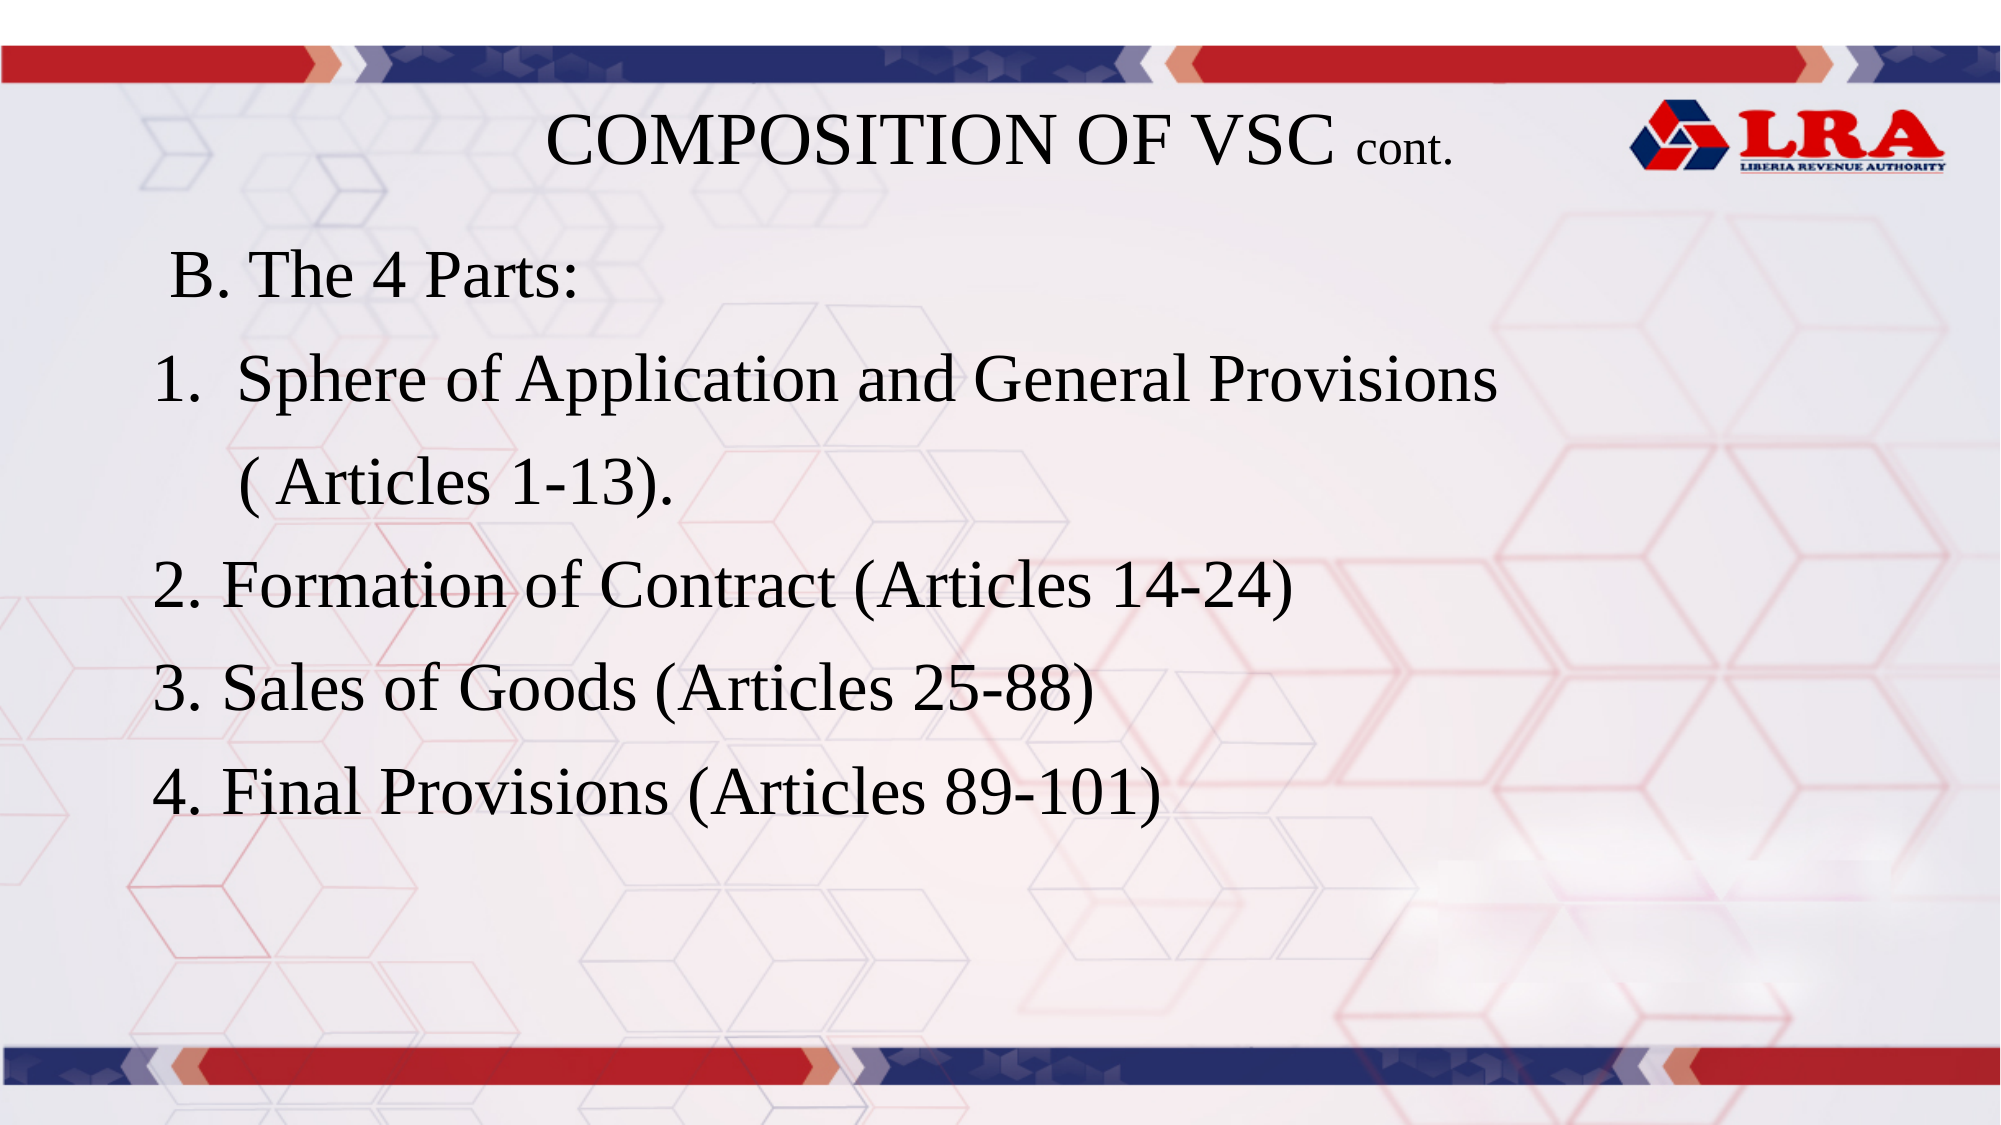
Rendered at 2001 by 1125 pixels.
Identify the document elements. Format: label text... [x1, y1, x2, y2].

list B. The 4 Parts: Sphere of Application and General Provisions ( Articles 1-13). 2. Formation of Contract (Articles 14-24) 3. Sales of Goods (Articles 25-88) 4. Final Provisions (Articles 89-101) [137, 221, 1863, 1014]
picture [0, 0, 2001, 1125]
title COMPOSITION OF VSC cont. [137, 59, 1863, 221]
